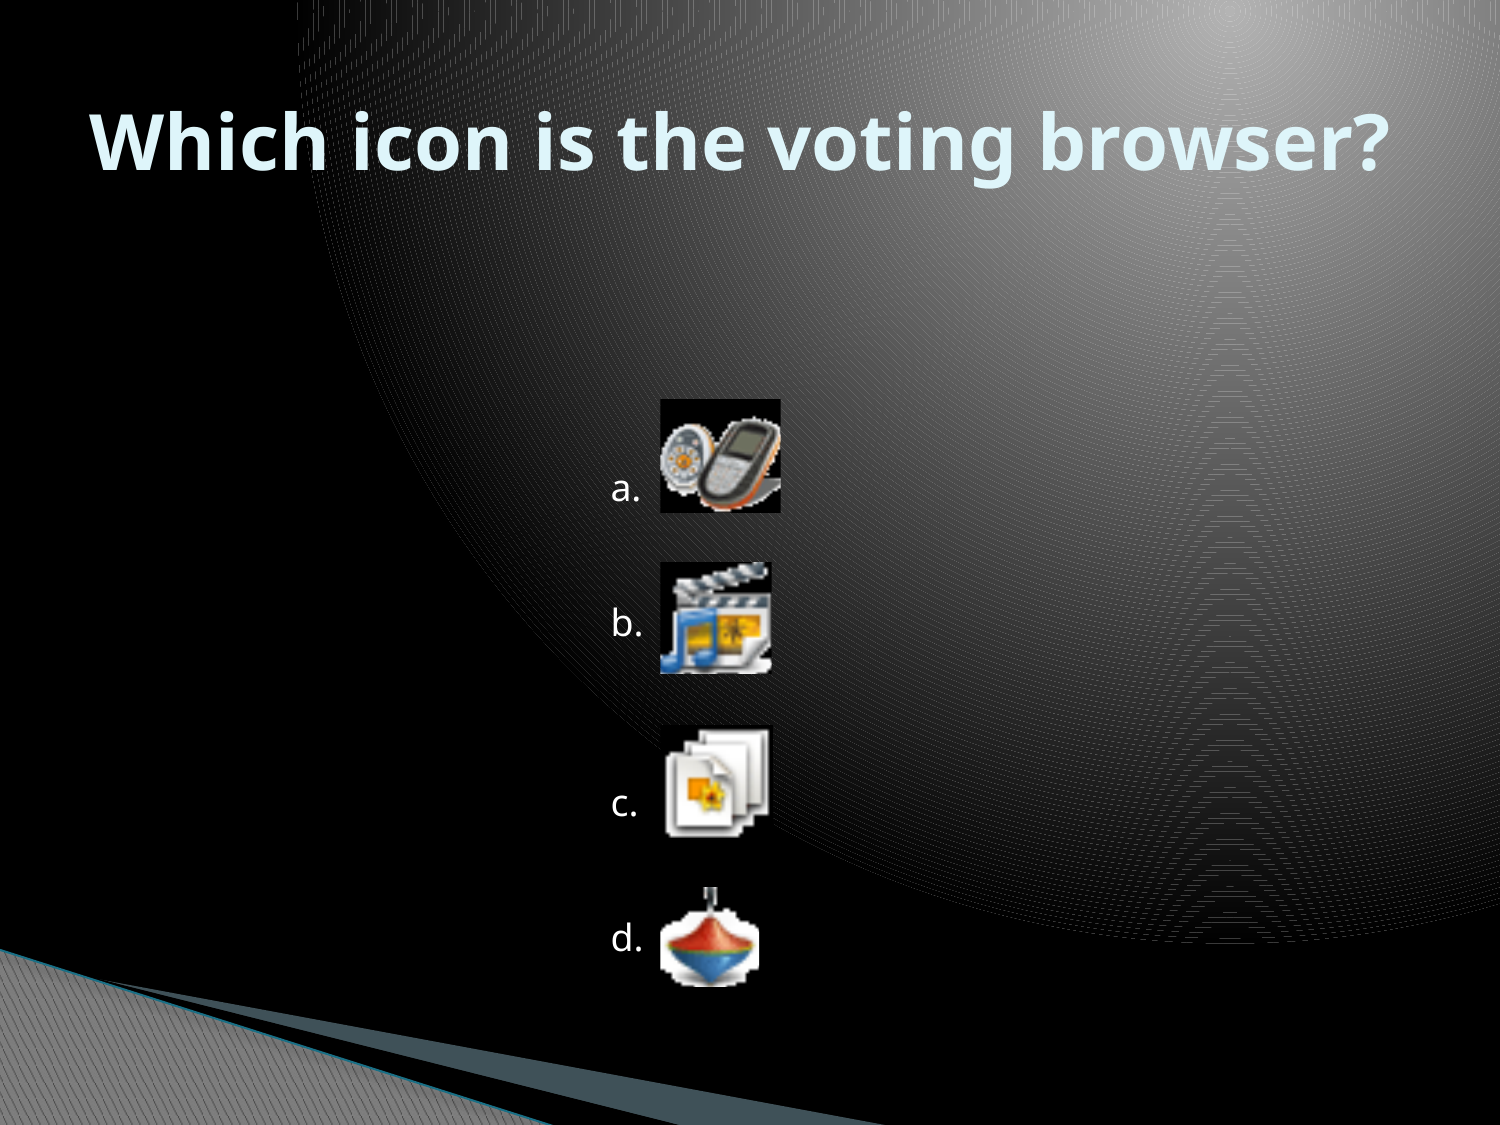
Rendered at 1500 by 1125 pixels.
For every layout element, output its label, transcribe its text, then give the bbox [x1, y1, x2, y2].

picture [660, 399, 781, 513]
picture [660, 562, 772, 674]
picture [660, 887, 760, 987]
title Which icon is the voting browser? [75, 45, 1425, 233]
text_box a. b. c. d. [595, 456, 659, 966]
picture [0, 952, 543, 1125]
picture [660, 724, 774, 838]
